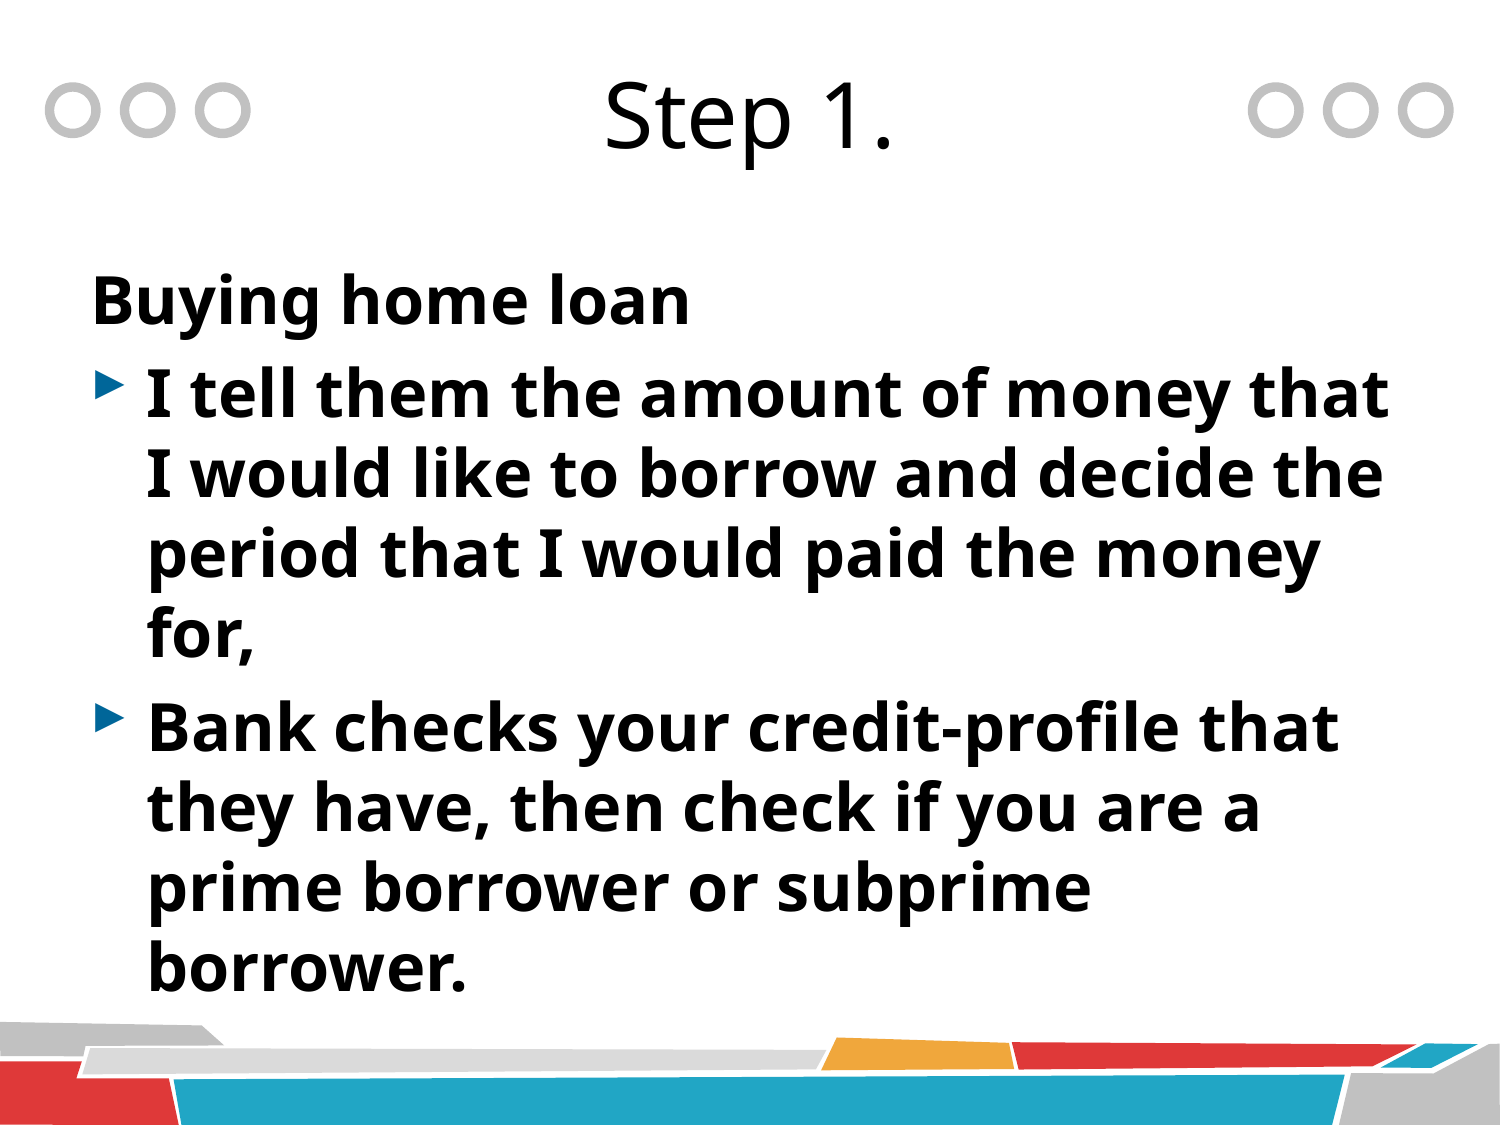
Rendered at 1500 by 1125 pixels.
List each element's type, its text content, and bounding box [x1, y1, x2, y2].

title Step 1. [262, 18, 1238, 206]
list Buying home loan I tell them the amount of money that I would like to borrow and decide the period that I would paid the money for, Bank checks your credit-profile that they have, then check if you are a prime borrower or subprime borrower. [75, 250, 1425, 1005]
